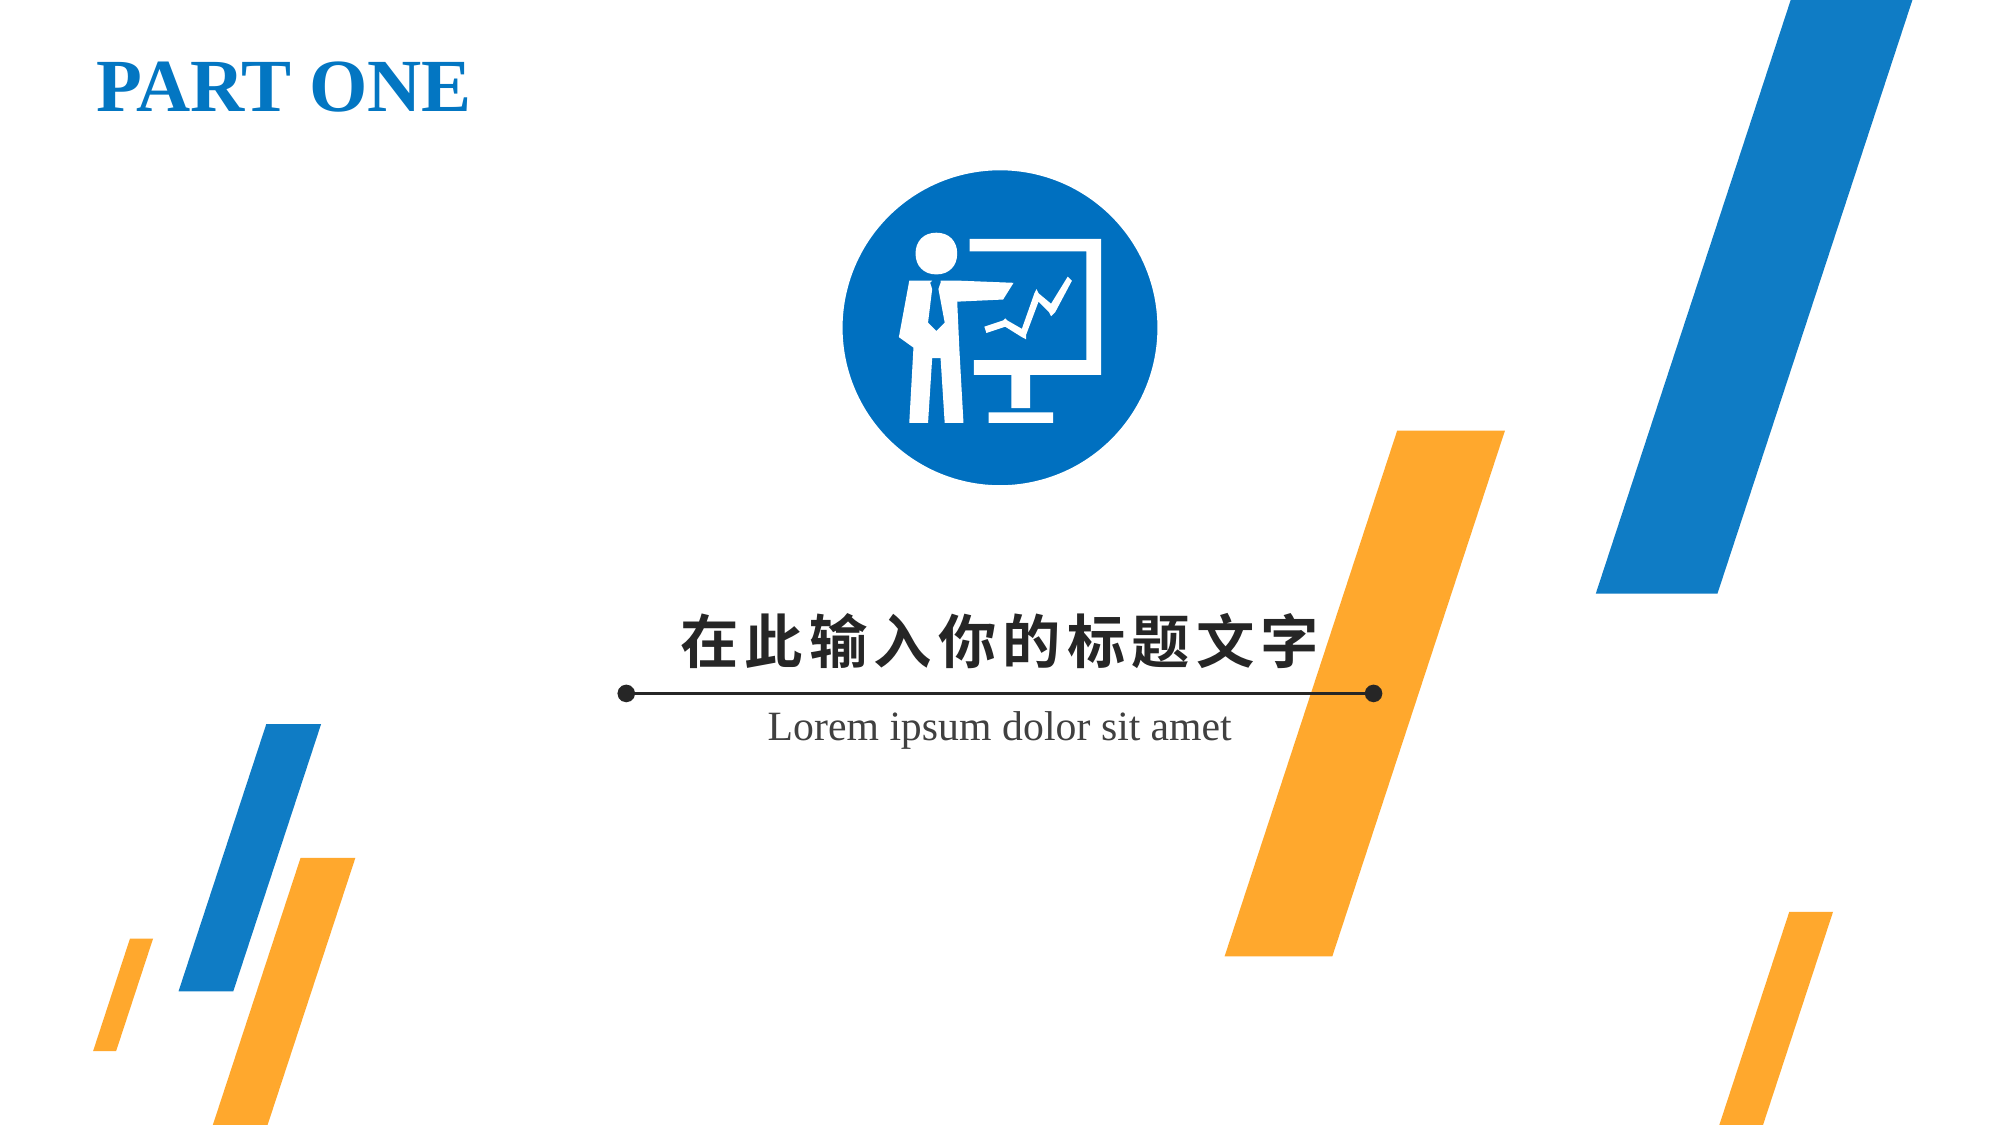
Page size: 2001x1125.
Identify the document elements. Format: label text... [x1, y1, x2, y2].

text_box [177, 723, 323, 993]
text_box [1594, 0, 1914, 595]
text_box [617, 597, 1383, 758]
text_box [211, 856, 357, 1125]
text_box [91, 937, 155, 1053]
text_box [1718, 910, 1835, 1125]
text_box [1223, 429, 1507, 958]
text_box PART ONE [19, 29, 550, 135]
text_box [840, 168, 1160, 488]
